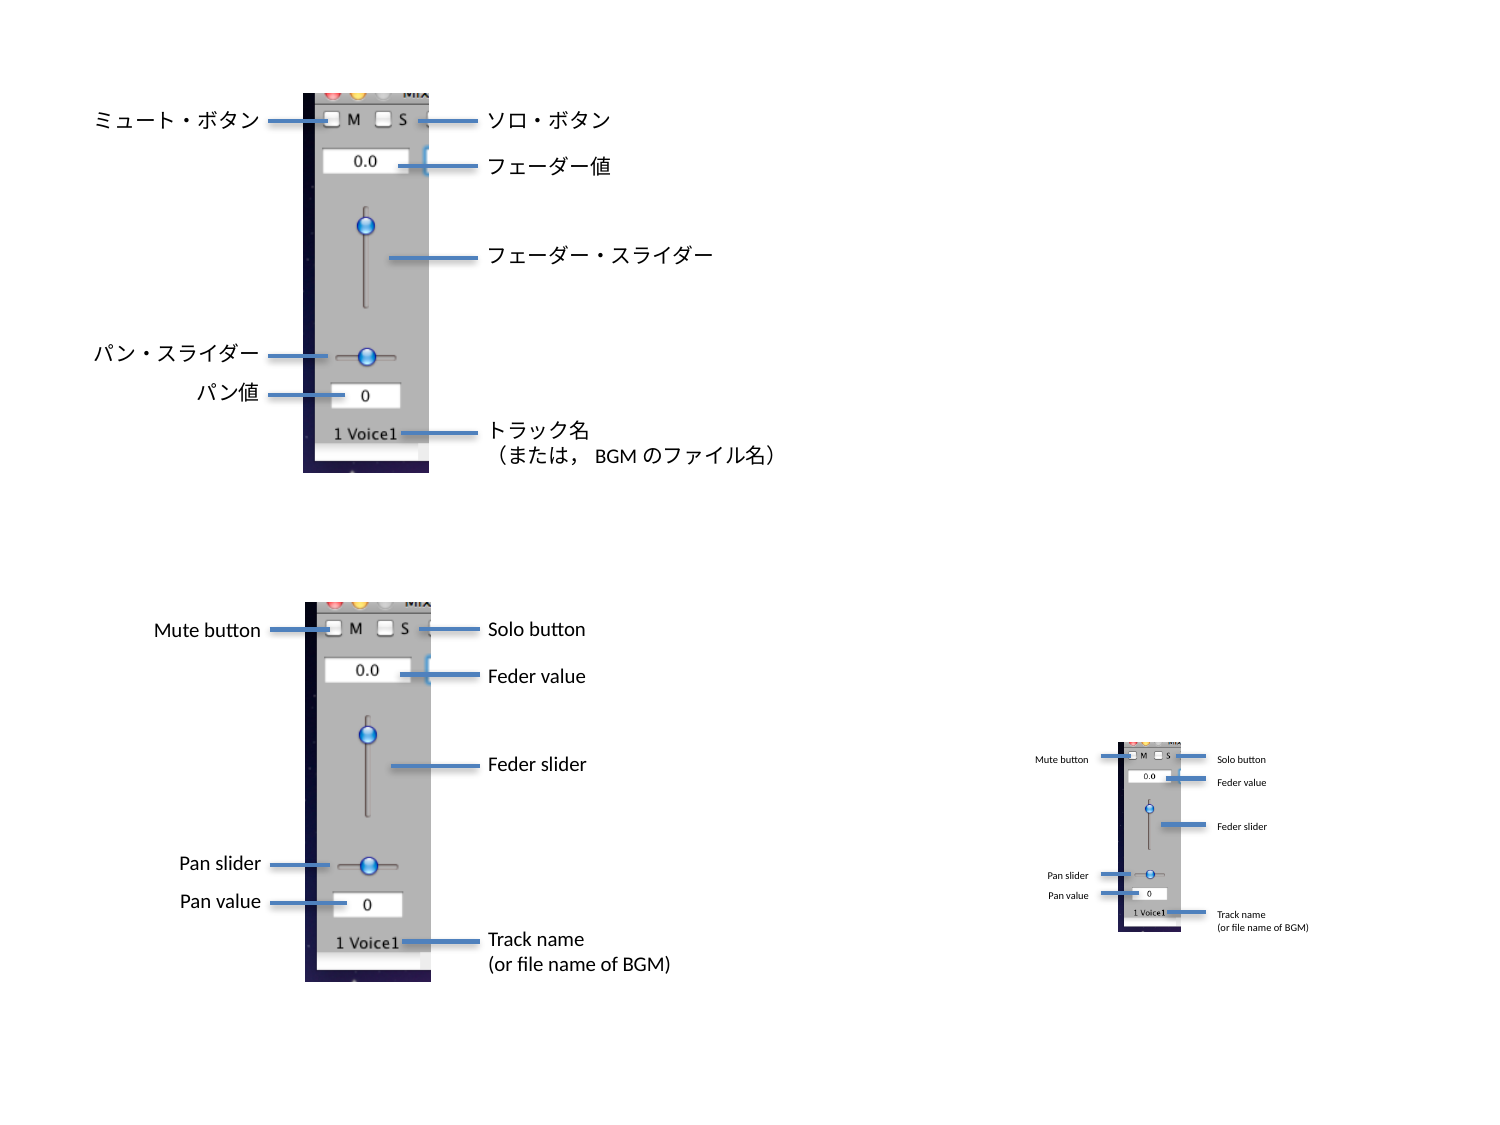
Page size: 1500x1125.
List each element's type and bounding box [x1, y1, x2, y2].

text_box [1028, 742, 1359, 933]
text_box [125, 602, 786, 982]
text_box [124, 93, 785, 474]
